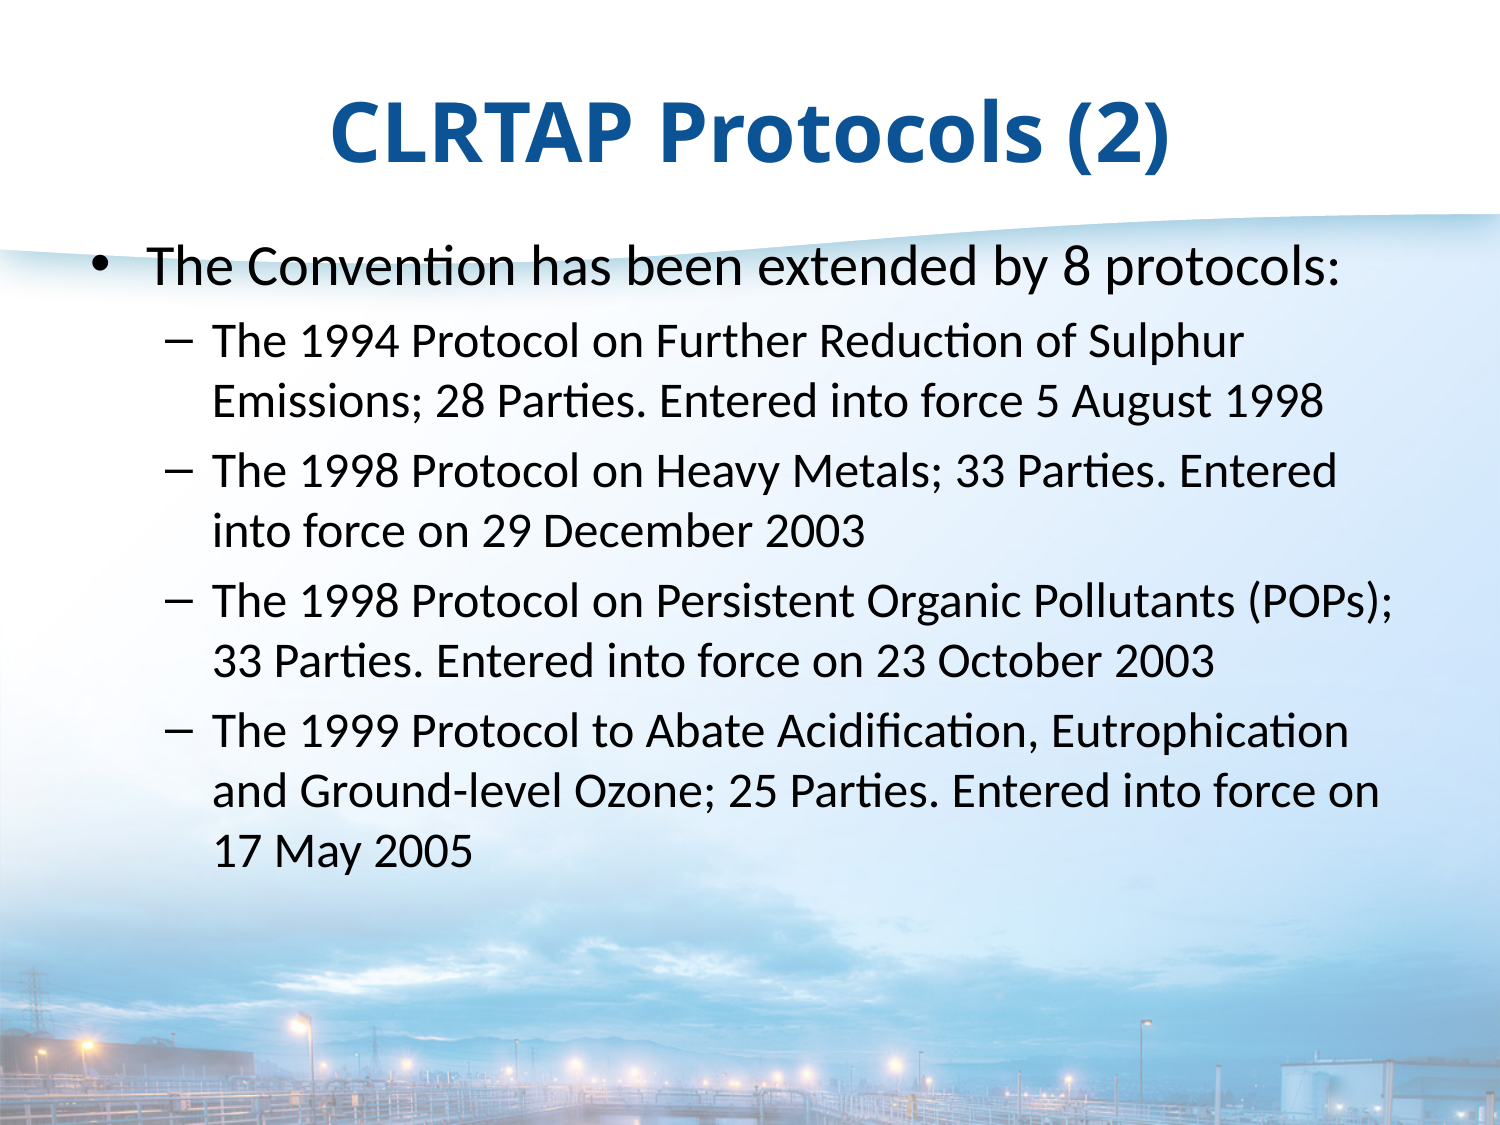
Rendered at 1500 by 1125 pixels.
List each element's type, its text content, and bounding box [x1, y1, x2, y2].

title CLRTAP Protocols (2) [75, 45, 1425, 219]
picture [0, 215, 1500, 1125]
list The Convention has been extended by 8 protocols: The 1994 Protocol on Further Reduction of Sulphur Emissions; 28 Parties. Entered into force 5 August 1998 The 1998 Protocol on Heavy Metals; 33 Parties. Entered into force on 29 December 2003 The 1998 Protocol on Persistent Organic Pollutants (POPs); 33 Parties. Entered into force on 23 October 2003 The 1999 Protocol to Abate Acidification, Eutrophication and Ground-level Ozone; 25 Parties. Entered into force on 17 May 2005 [75, 219, 1425, 1071]
